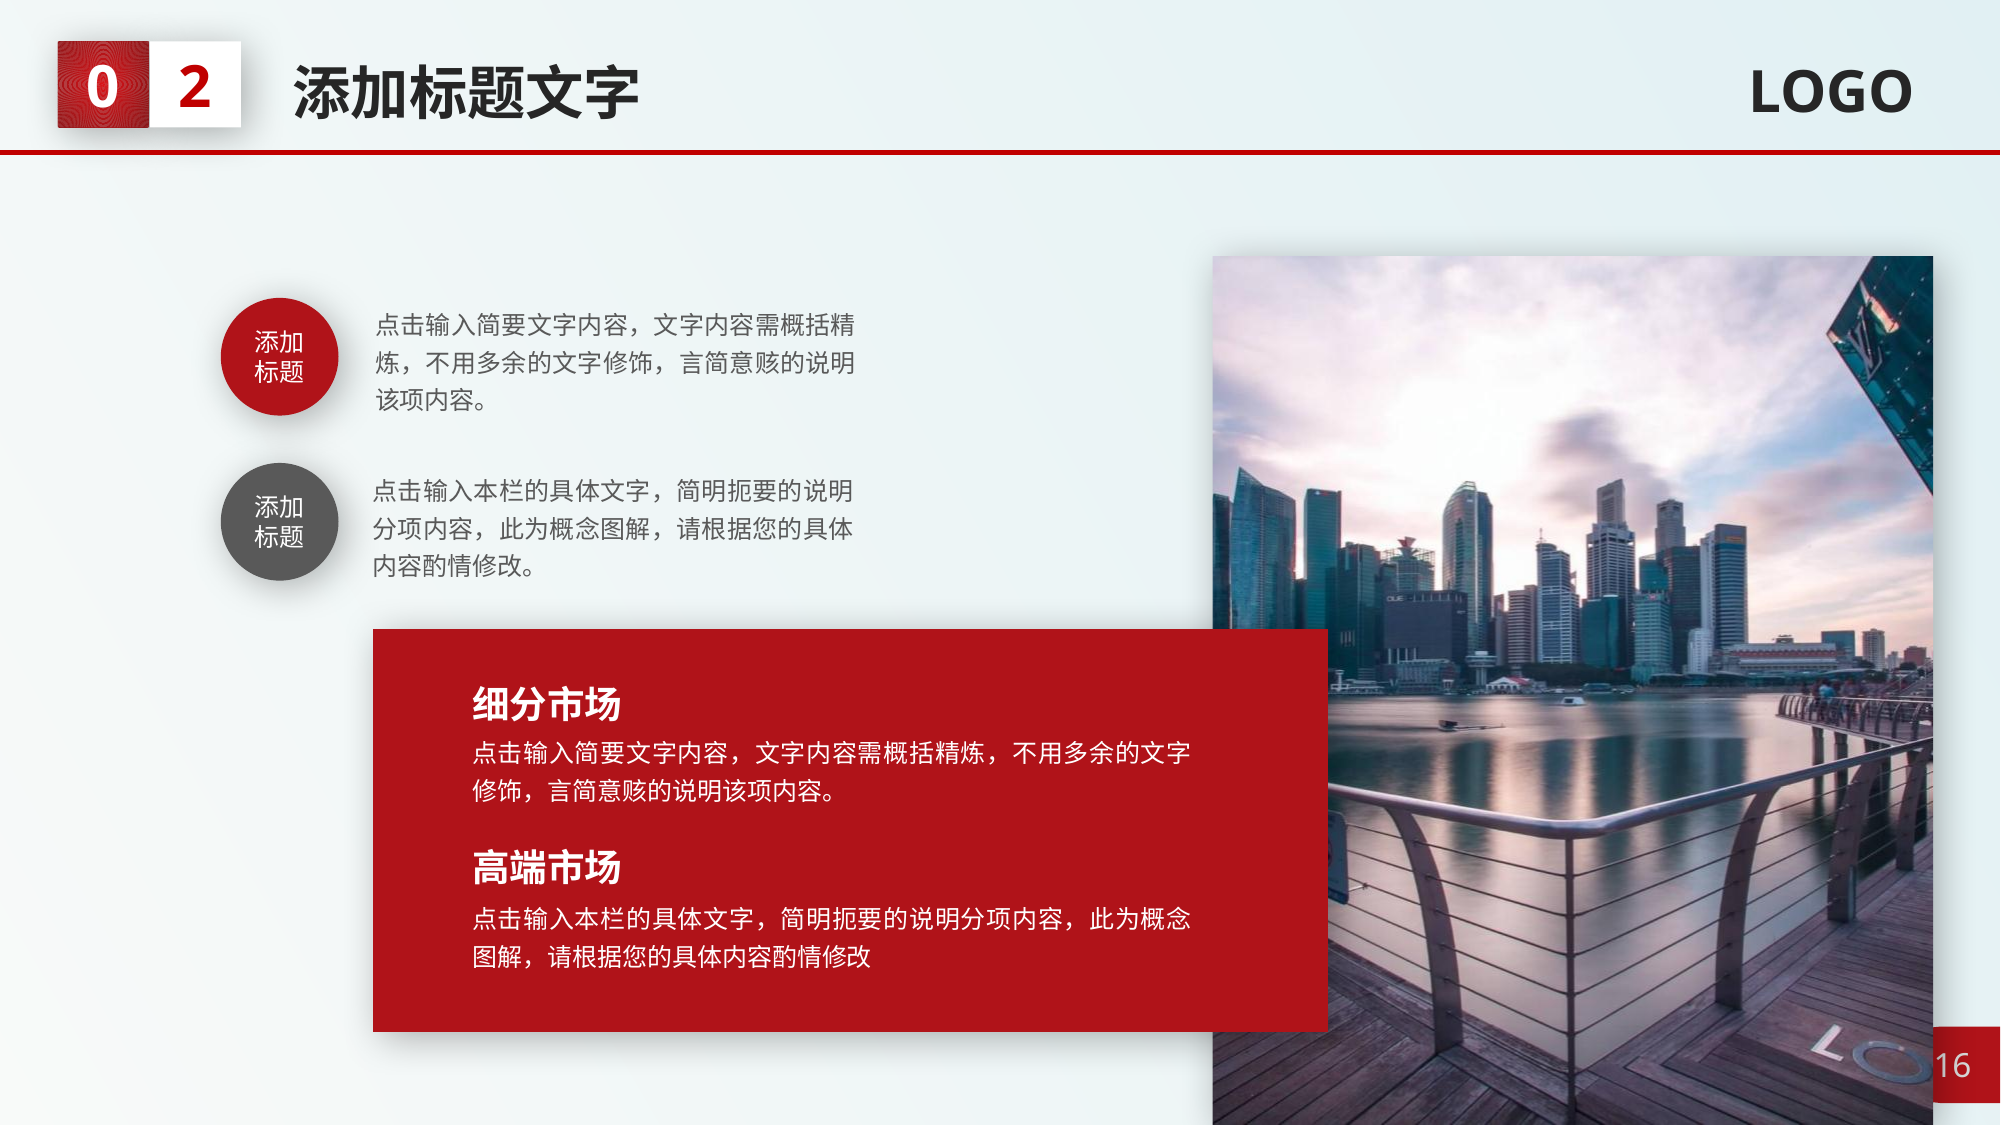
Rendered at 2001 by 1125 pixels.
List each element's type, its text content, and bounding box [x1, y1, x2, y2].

text_box 点击输入简要文字内容，文字内容需概括精炼，不用多余的文字修饰，言简意赅的说明该项内容。 [472, 729, 1193, 805]
text_box 细分市场 [472, 680, 742, 726]
text_box 高端市场 [472, 844, 742, 890]
text_box 点击输入本栏的具体文字，简明扼要的说明分项内容，此为概念图解，请根据您的具体内容酌情修改。 [372, 468, 855, 581]
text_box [0, 41, 2000, 153]
text_box 点击输入本栏的具体文字，简明扼要的说明分项内容，此为概念图解，请根据您的具体内容酌情修改 [472, 896, 1193, 972]
text_box 添加标题 [219, 296, 340, 417]
text_box [1212, 256, 1934, 1125]
text_box [373, 628, 1328, 1032]
text_box 添加标题 [219, 461, 340, 582]
text_box 点击输入简要文字内容，文字内容需概括精炼，不用多余的文字修饰，言简意赅的说明该项内容。 [374, 301, 857, 415]
